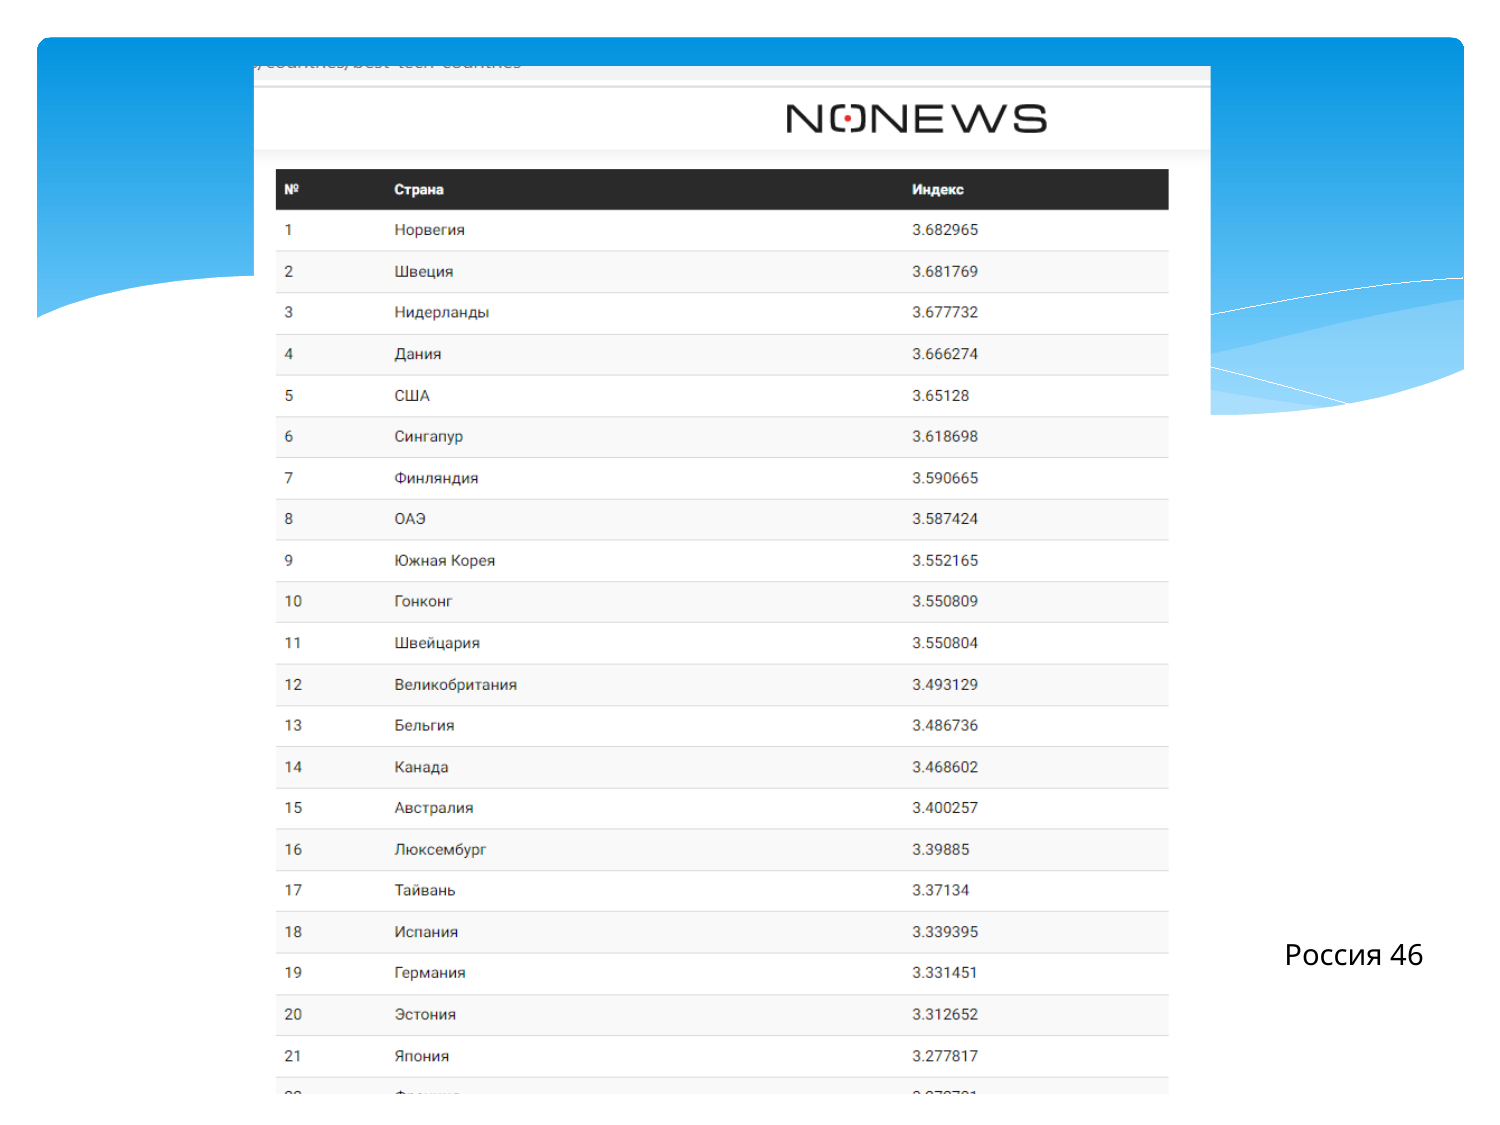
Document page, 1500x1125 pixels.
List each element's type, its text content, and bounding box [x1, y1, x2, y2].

picture [253, 67, 1211, 1095]
text_box Россия 46 [1269, 928, 1459, 979]
